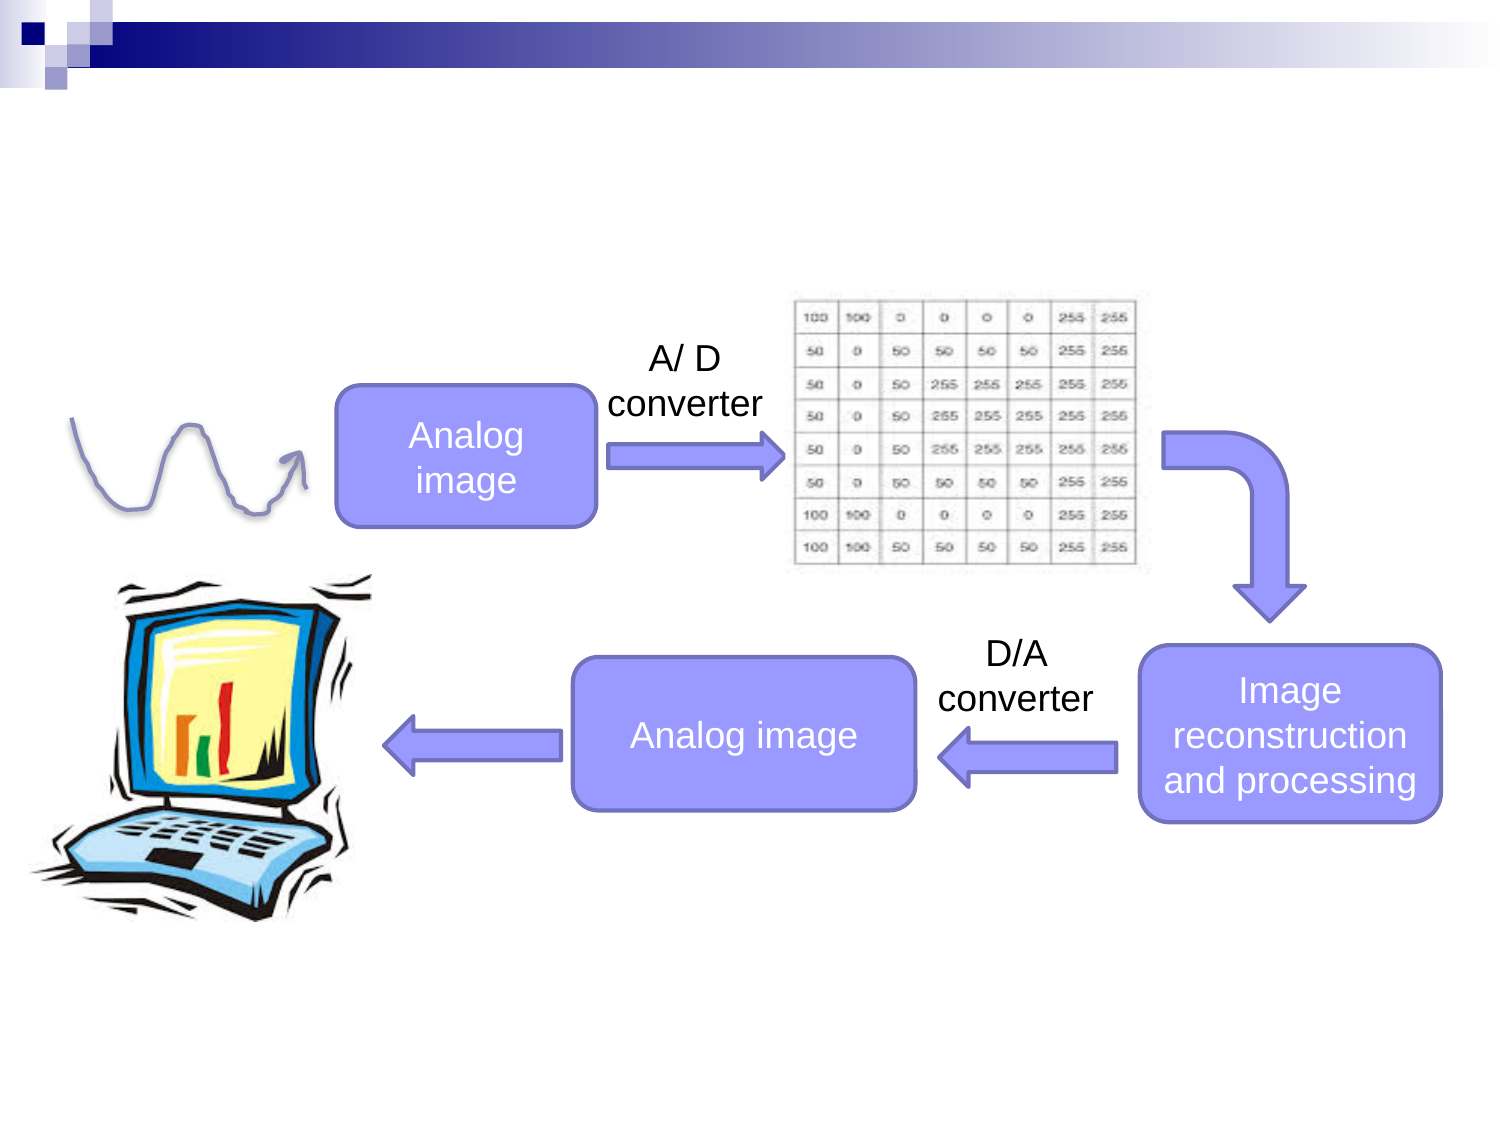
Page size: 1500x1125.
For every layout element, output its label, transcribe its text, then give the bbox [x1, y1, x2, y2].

text_box [381, 714, 564, 778]
text_box Analog image [334, 383, 599, 530]
text_box [1161, 430, 1308, 624]
text_box D/A converter [915, 621, 1117, 727]
text_box [606, 431, 780, 482]
text_box Analog image [570, 654, 918, 813]
text_box [936, 727, 1119, 789]
text_box Image reconstruction and processing [1137, 643, 1444, 825]
text_box A/ D converter [584, 326, 780, 431]
picture [29, 573, 373, 922]
text_box [69, 417, 309, 517]
picture [785, 290, 1152, 575]
